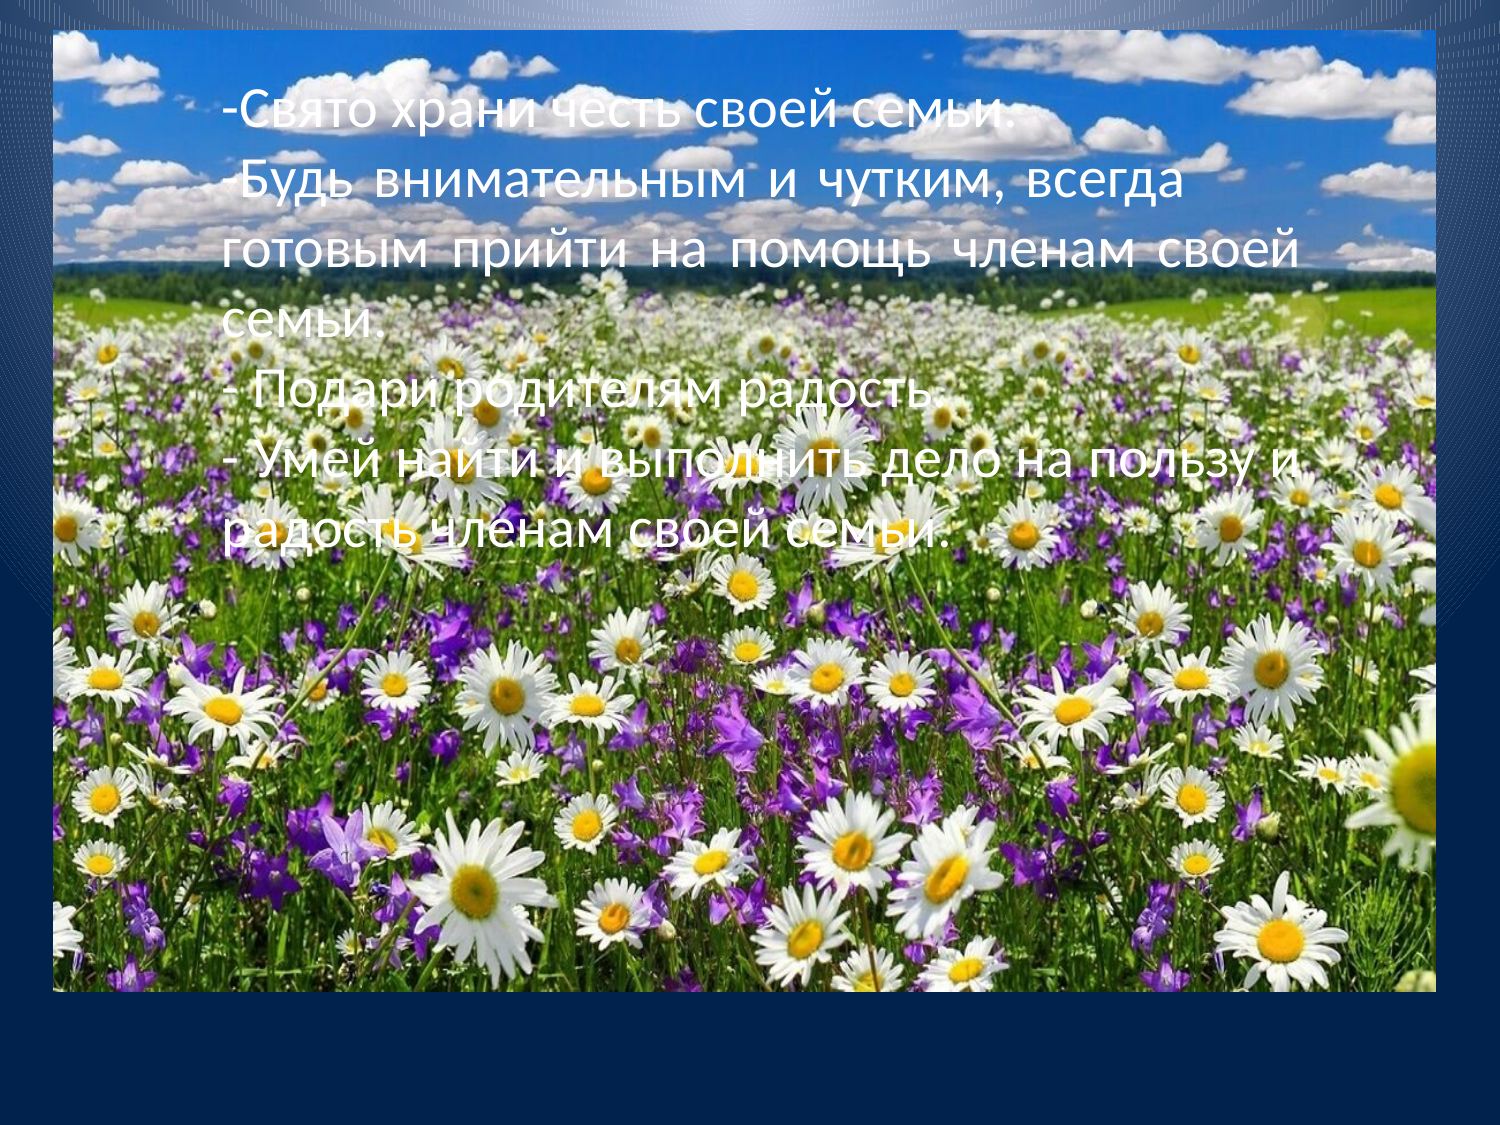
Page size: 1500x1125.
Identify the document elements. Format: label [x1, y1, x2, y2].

list [52, 30, 1436, 992]
